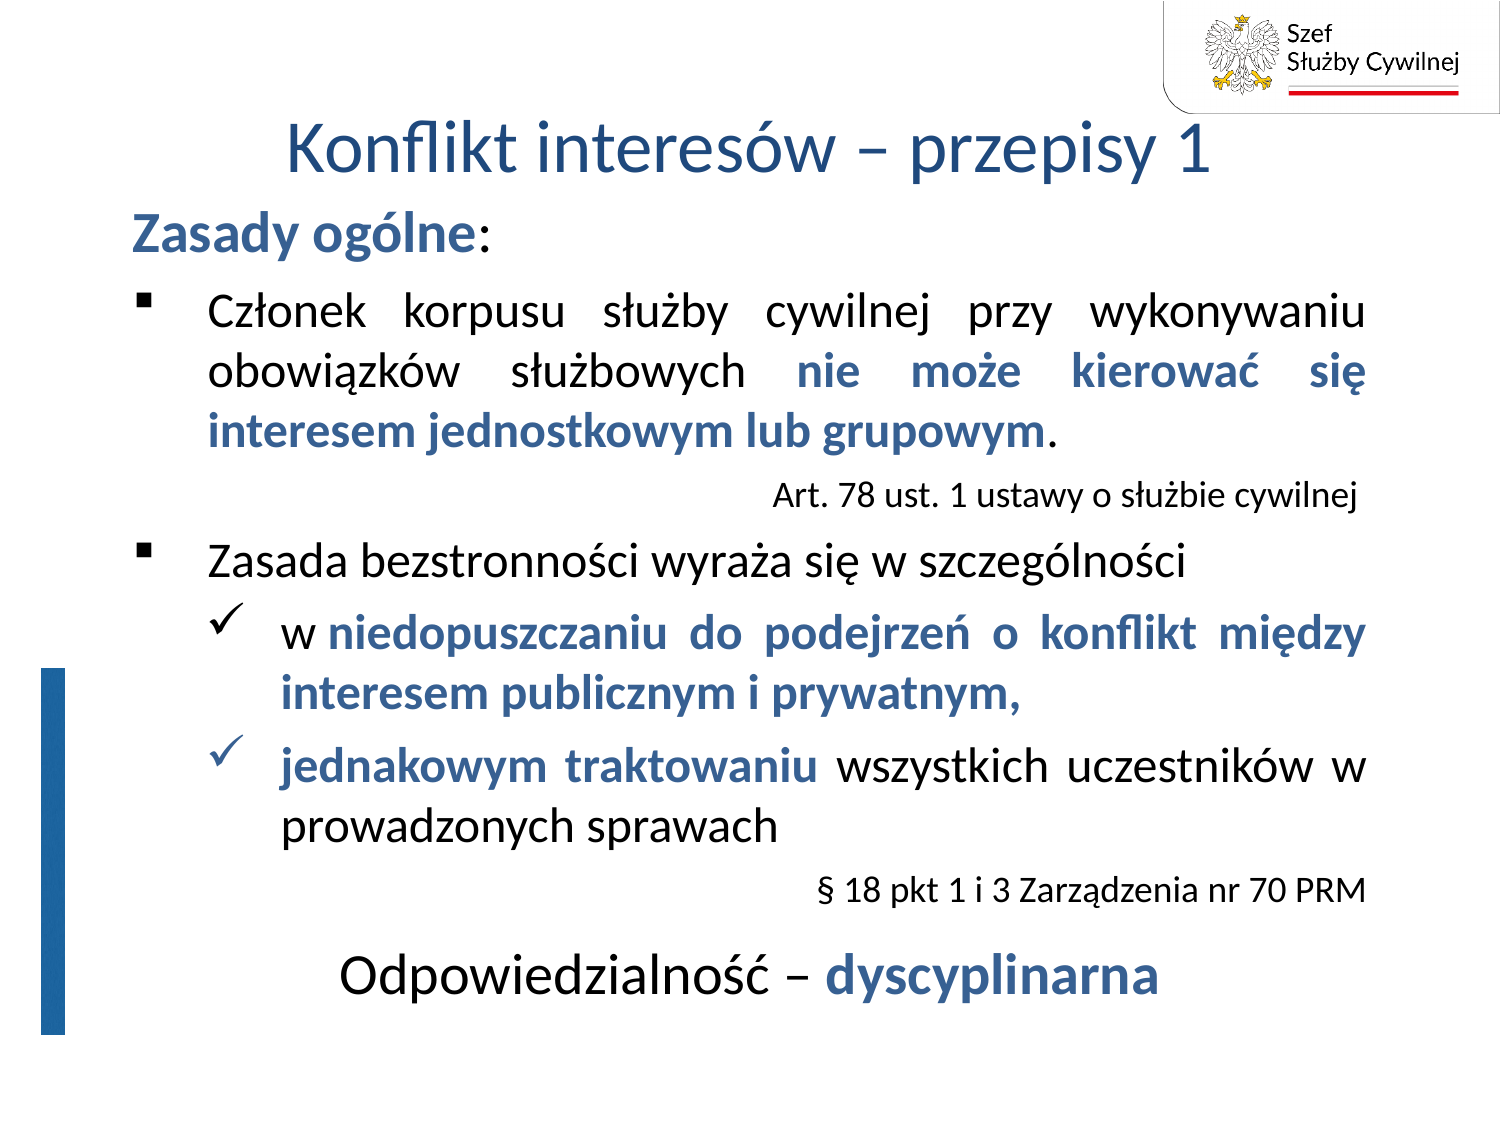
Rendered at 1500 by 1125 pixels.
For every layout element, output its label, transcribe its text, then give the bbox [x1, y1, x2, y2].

title Konflikt interesów – przepisy 1 [100, 90, 1400, 215]
picture [1163, 0, 1500, 114]
text_box Odpowiedzialność – dyscyplinarna [117, 928, 1382, 1014]
picture [41, 668, 65, 1035]
text_box Zasady ogólne: Członek korpusu służby cywilnej przy wykonywaniu obowiązków służbowych nie może kierować się interesem jednostkowym lub grupowym. Art. 78 ust. 1 ustawy o służbie cywilnej Zasada bezstronności wyraża się w szczególności w niedopuszczaniu do podejrzeń o konflikt między interesem publicznym i prywatnym, jednakowym traktowaniu wszystkich uczestników w prowadzonych sprawach § 18 pkt 1 i 3 Zarządzenia nr 70 PRM [117, 187, 1382, 918]
